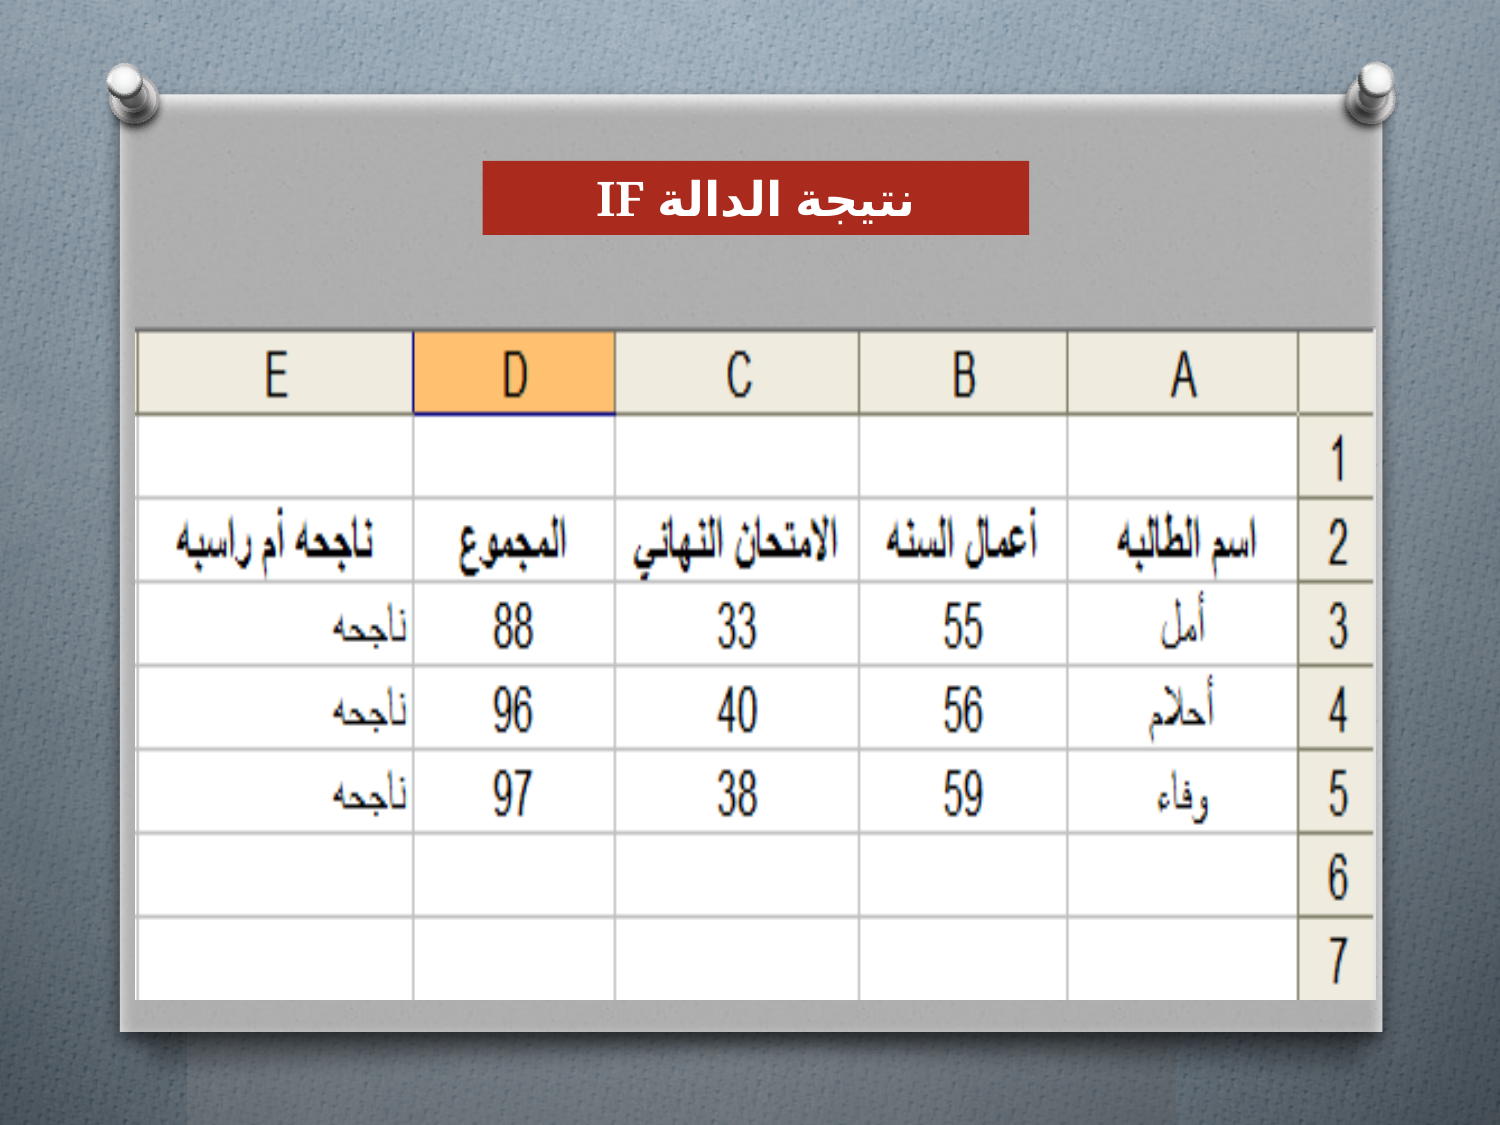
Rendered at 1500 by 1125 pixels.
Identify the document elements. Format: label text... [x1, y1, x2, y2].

picture [75, 29, 198, 153]
picture [135, 325, 1377, 1000]
title نتيجة الدالة IF [482, 160, 1030, 235]
picture [1317, 35, 1439, 156]
